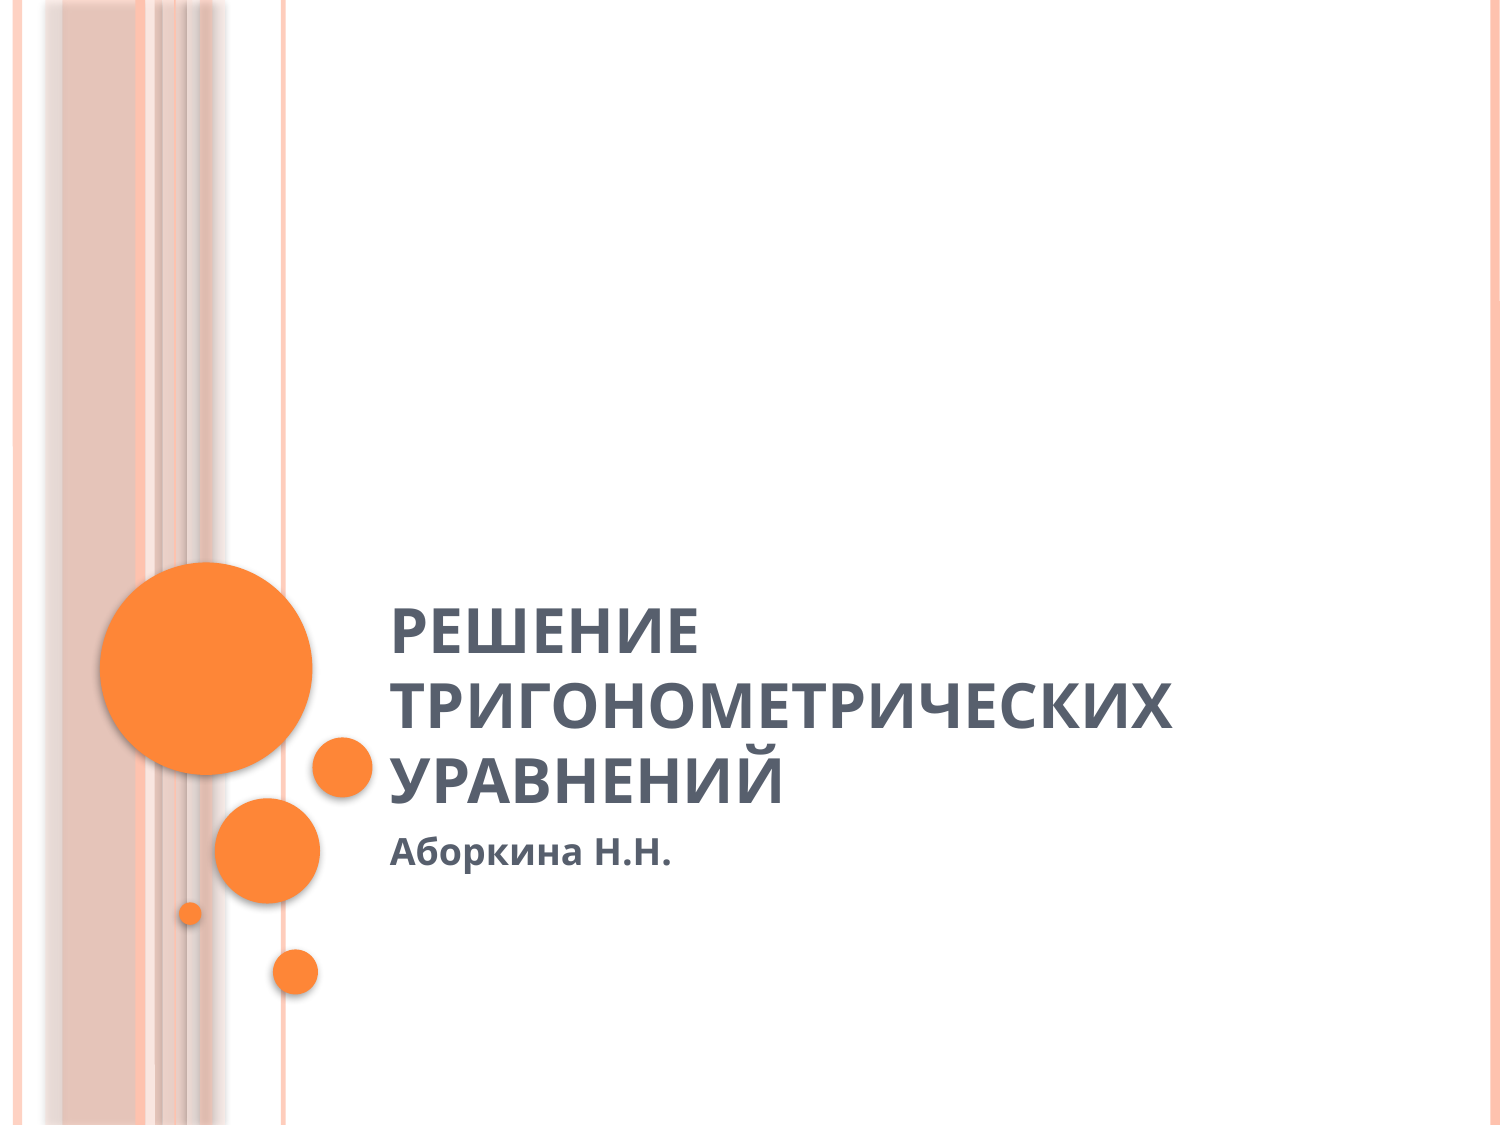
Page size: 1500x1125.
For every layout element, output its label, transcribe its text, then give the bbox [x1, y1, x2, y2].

subtitle Аборкина Н.Н. [375, 820, 1388, 1046]
title Решение тригонометрических уравнений [375, 512, 1388, 820]
